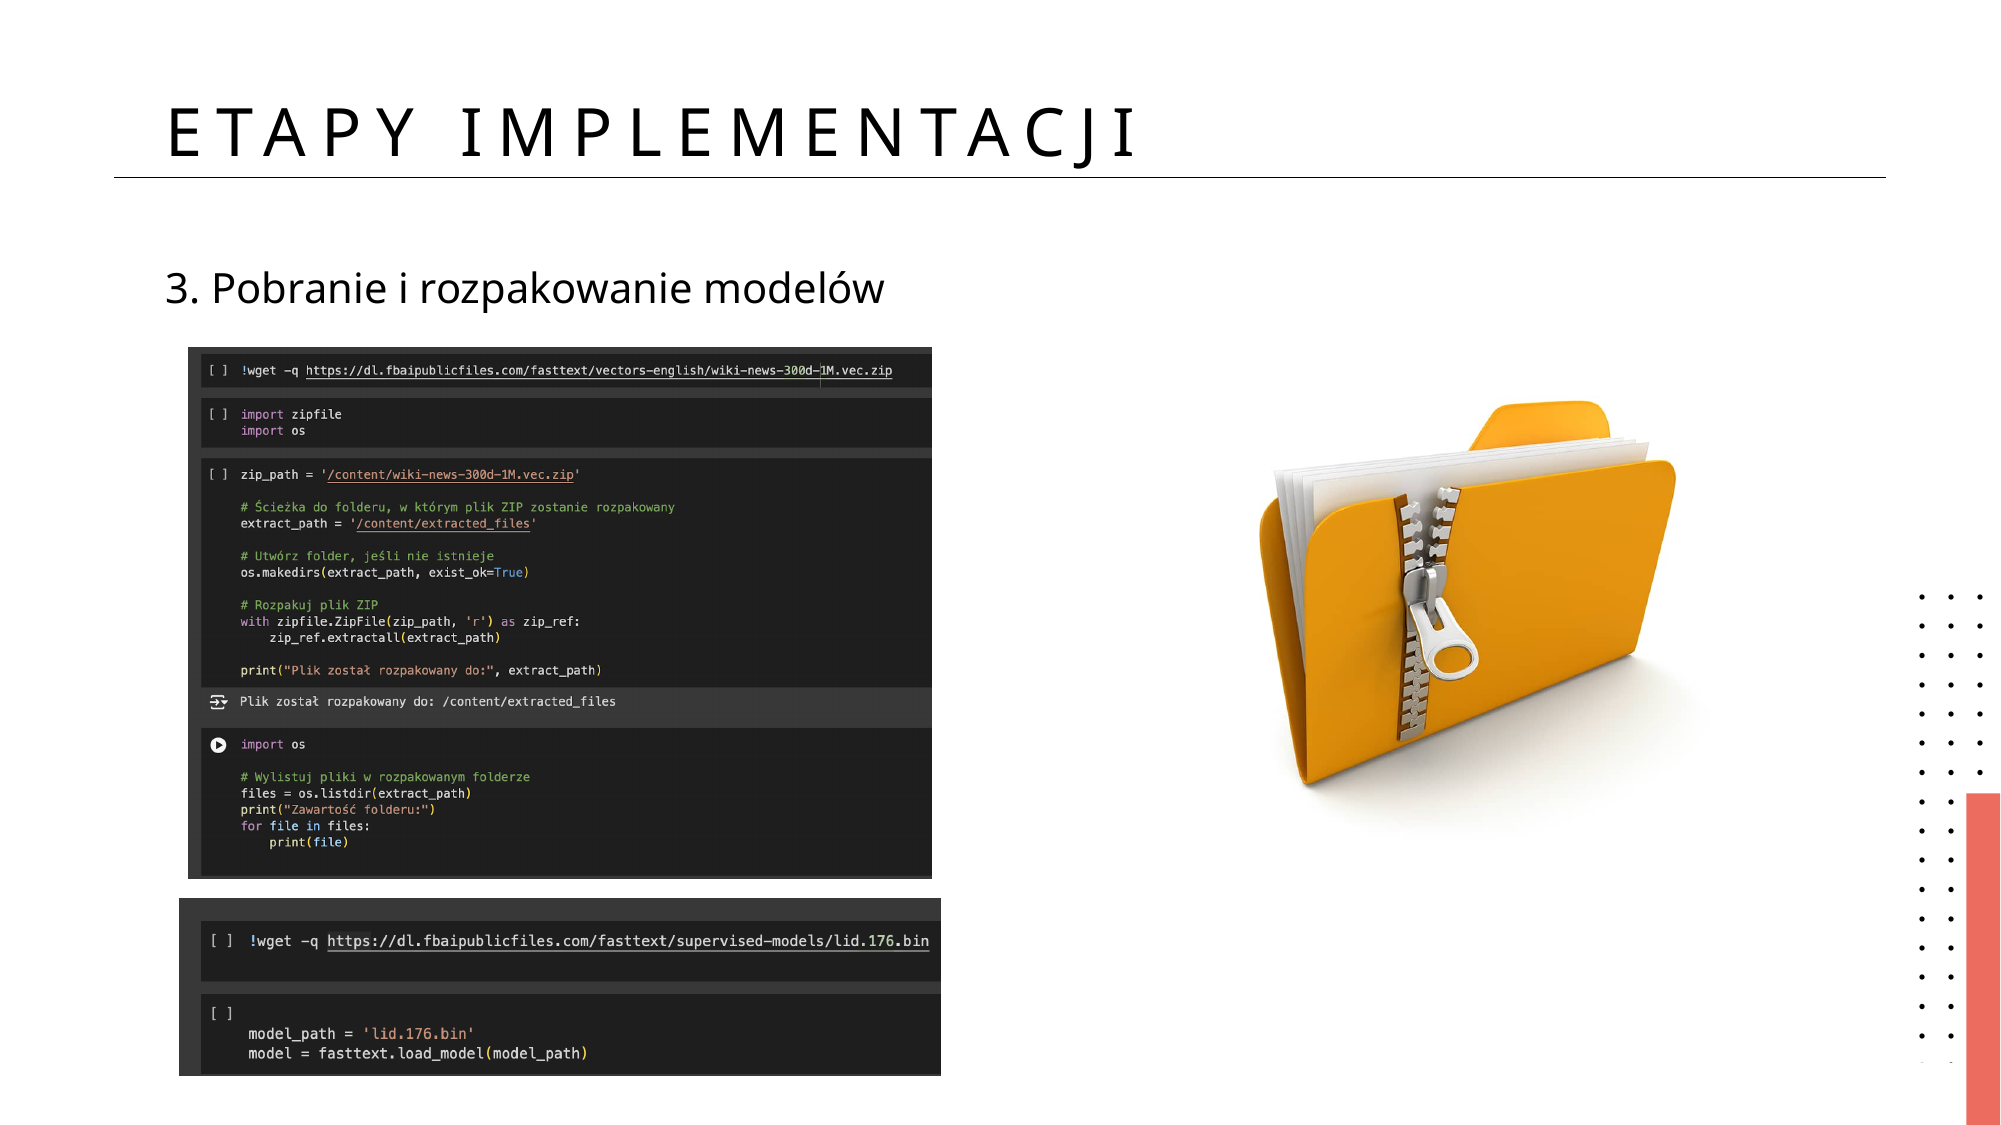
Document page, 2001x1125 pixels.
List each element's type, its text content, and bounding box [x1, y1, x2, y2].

picture [1206, 377, 1812, 850]
picture [1907, 582, 1994, 1064]
picture [188, 347, 932, 880]
list 3. Pobranie i rozpakowanie modelów [150, 239, 970, 348]
picture [179, 898, 941, 1076]
title Etapy implementacji [150, 0, 1850, 177]
